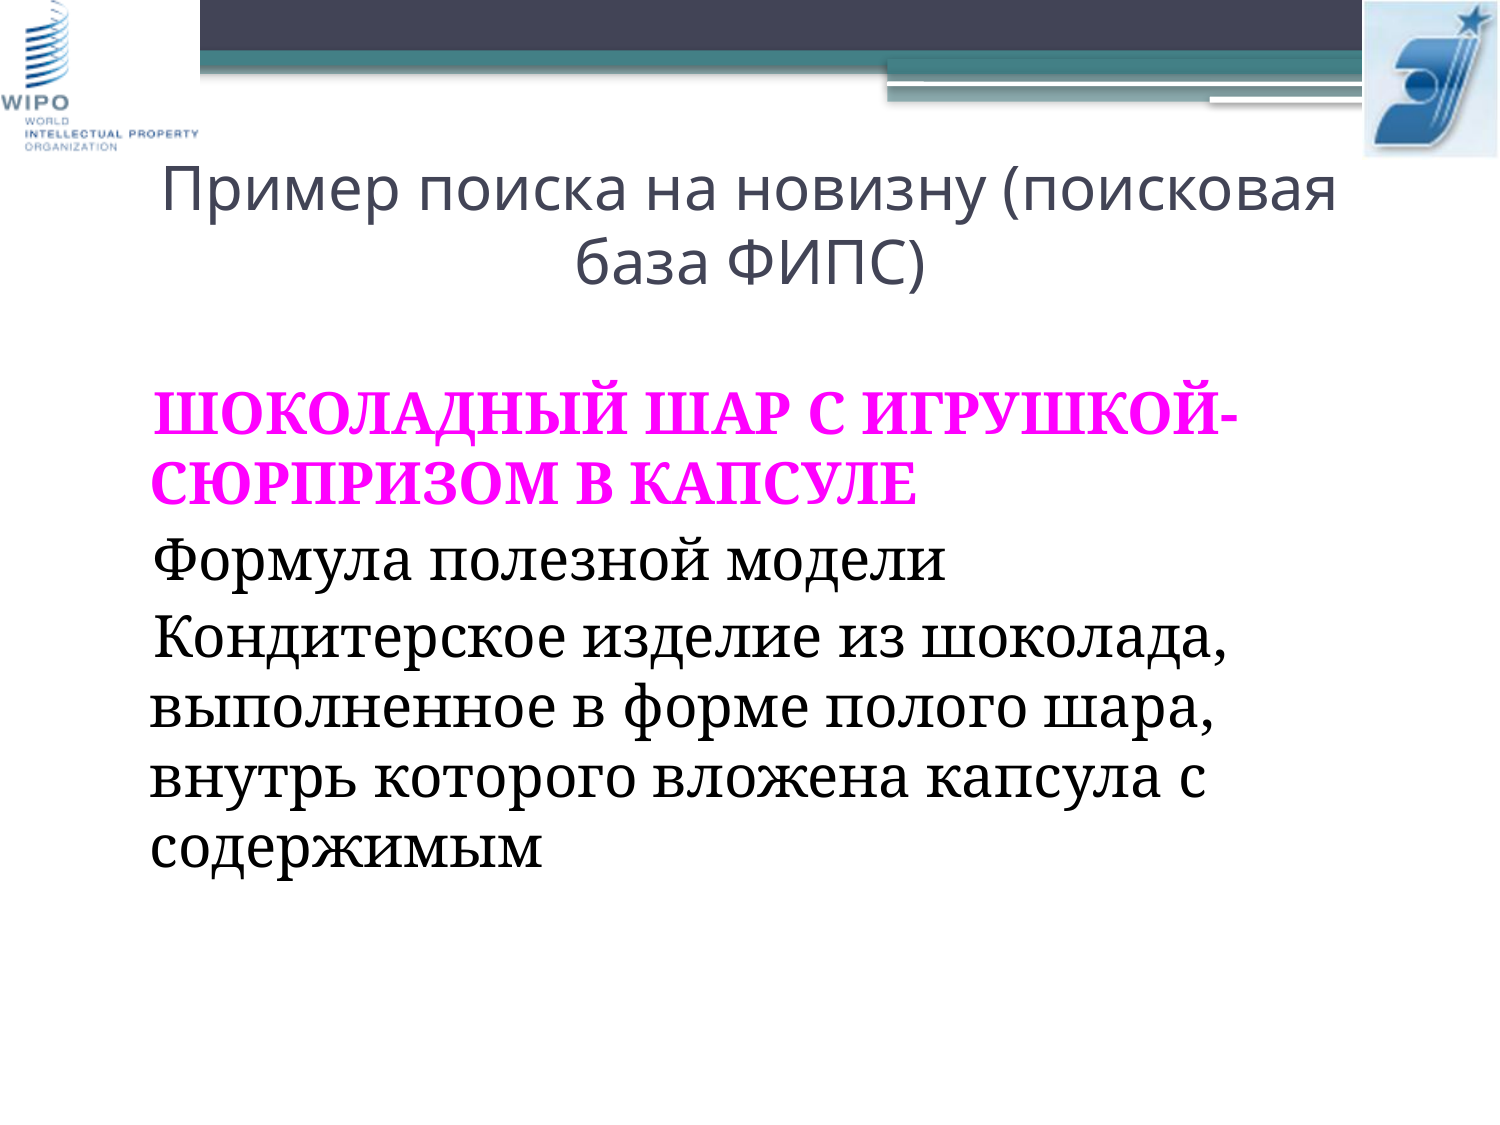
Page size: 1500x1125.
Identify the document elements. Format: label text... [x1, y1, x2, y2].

list ШОКОЛАДНЫЙ ШАР С ИГРУШКОЙ- СЮРПРИЗОМ В КАПСУЛЕ Формула полезной модели Кондитерское изделие из шоколада, выполненное в форме полого шара, внутрь которого вложена капсула с содержимым [75, 368, 1425, 1079]
title Пример поиска на новизну (поисковая база ФИПС) [75, 140, 1425, 305]
picture [0, 0, 200, 153]
picture [1362, 0, 1500, 161]
